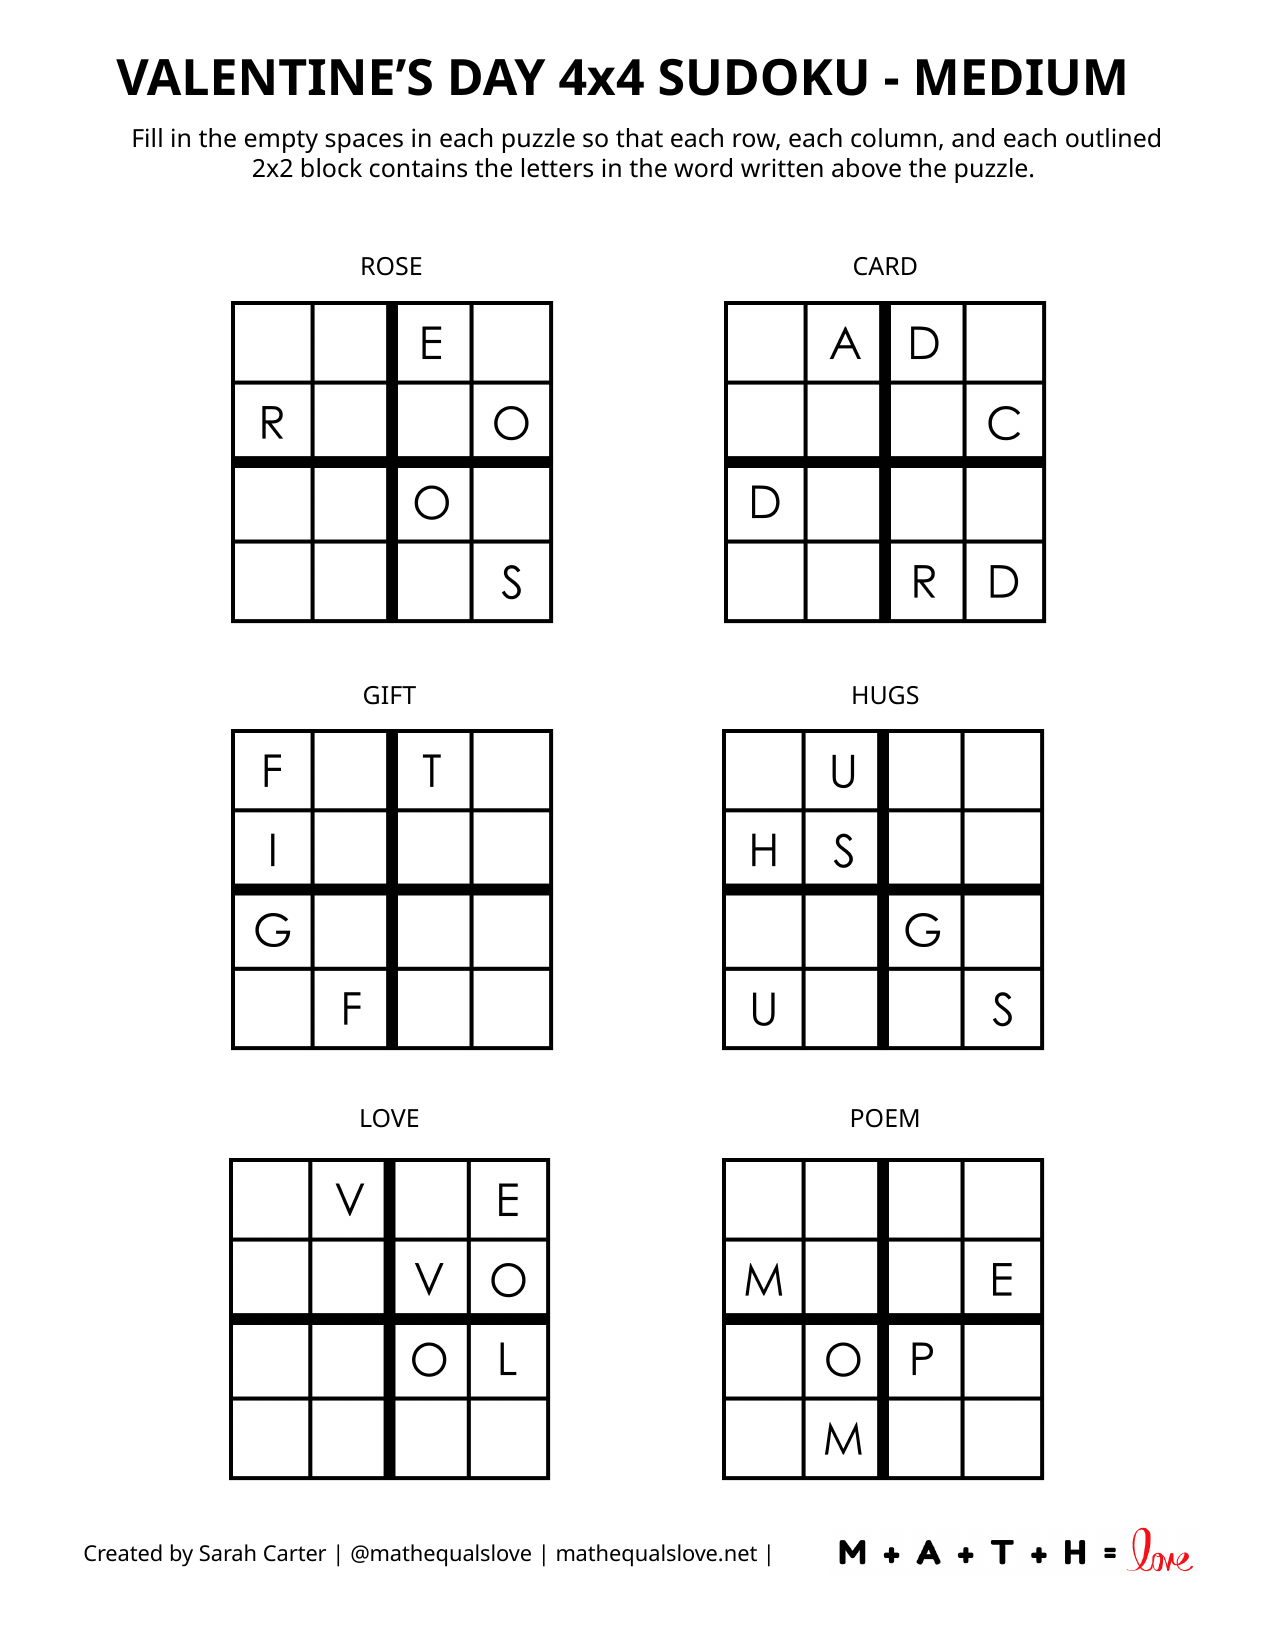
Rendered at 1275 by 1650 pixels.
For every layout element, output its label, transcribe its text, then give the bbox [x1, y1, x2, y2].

text_box Fill in the empty spaces in each puzzle so that each row, each column, and each outlined 2x2 block contains the letters in the word written above the puzzle. [93, 115, 1202, 190]
picture [826, 1525, 1203, 1576]
picture [228, 299, 555, 626]
text_box CARD [685, 249, 1086, 301]
text_box HUGS [685, 679, 1086, 730]
text_box VALENTINE’S DAY 4x4 SUDOKU - MEDIUM [68, 37, 1178, 113]
picture [722, 299, 1049, 626]
picture [720, 1155, 1047, 1482]
picture [228, 726, 555, 1053]
text_box Created by Sarah Carter | @mathequalslove | mathequalslove.net | [68, 1532, 826, 1574]
text_box POEM [685, 1102, 1086, 1153]
text_box GIFT [189, 679, 590, 730]
text_box ROSE [191, 249, 592, 301]
text_box LOVE [189, 1102, 590, 1153]
picture [720, 726, 1047, 1053]
picture [226, 1155, 553, 1482]
